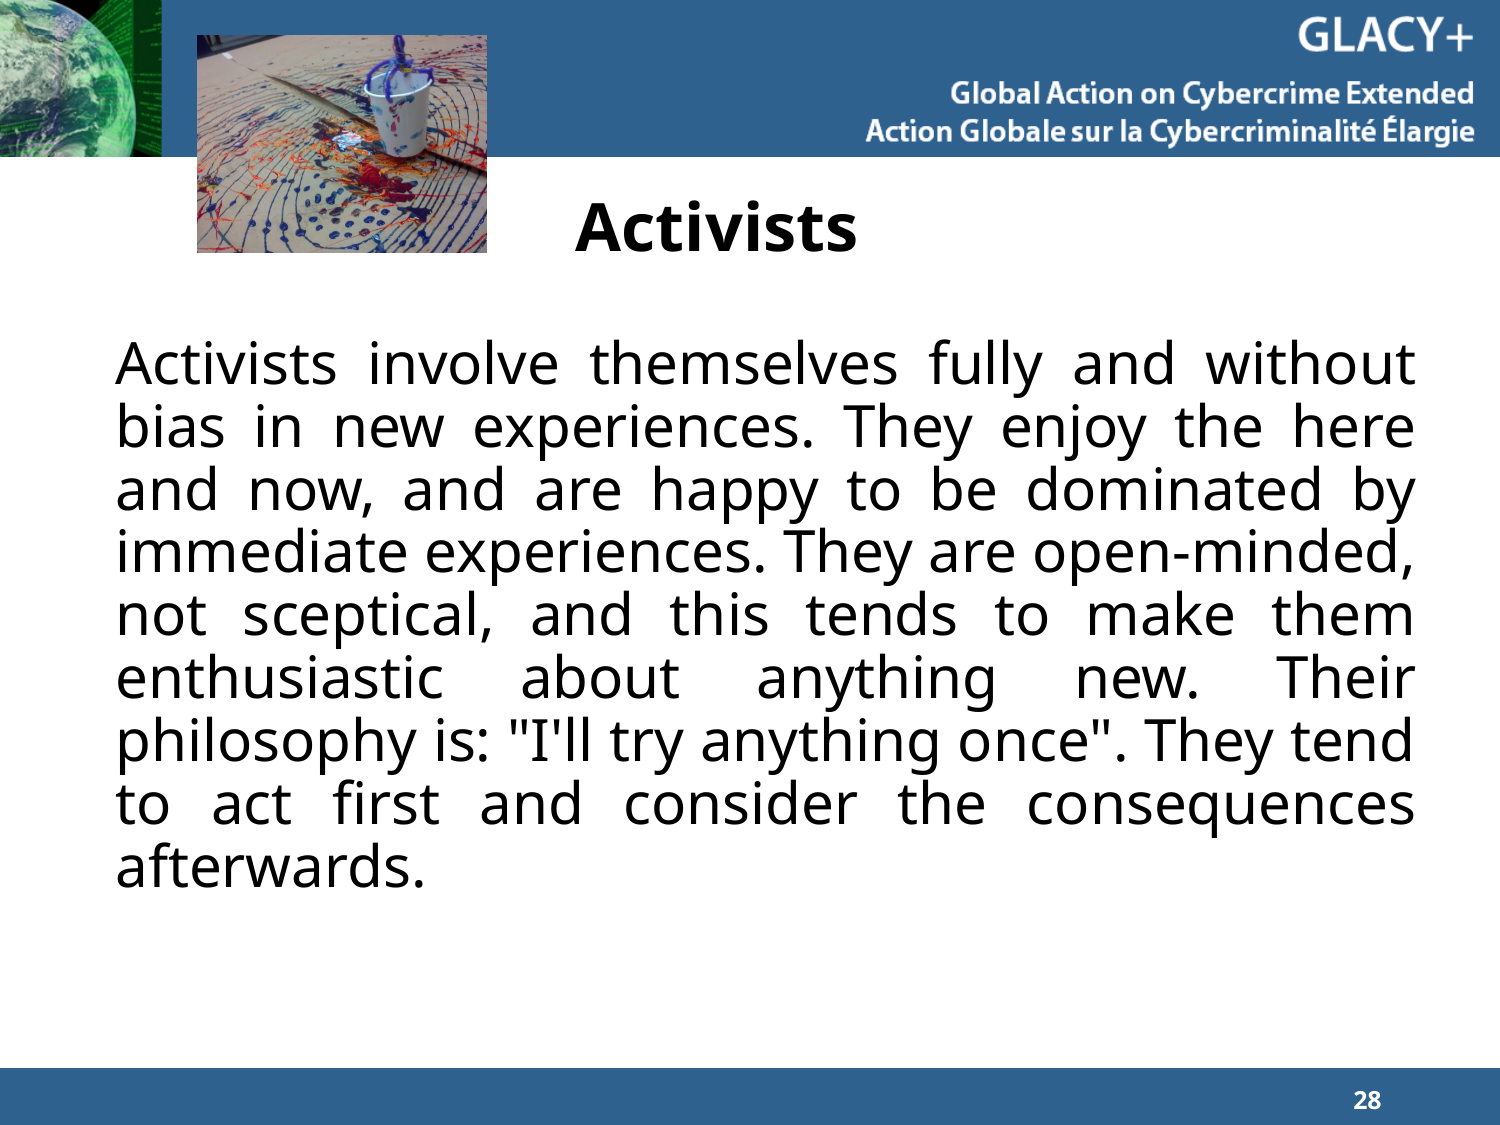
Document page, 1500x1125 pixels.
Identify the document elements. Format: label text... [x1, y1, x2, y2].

slide_number 28 [1059, 1071, 1397, 1125]
picture [0, 0, 1500, 253]
title Activists [0, 154, 1449, 305]
list Activists involve themselves fully and without bias in new experiences. They enjoy the here and now, and are happy to be dominated by immediate experiences. They are open-minded, not sceptical, and this tends to make them enthusiastic about anything new. Their philosophy is: "I'll try anything once". They tend to act first and consider the consequences afterwards. [100, 326, 1432, 1028]
